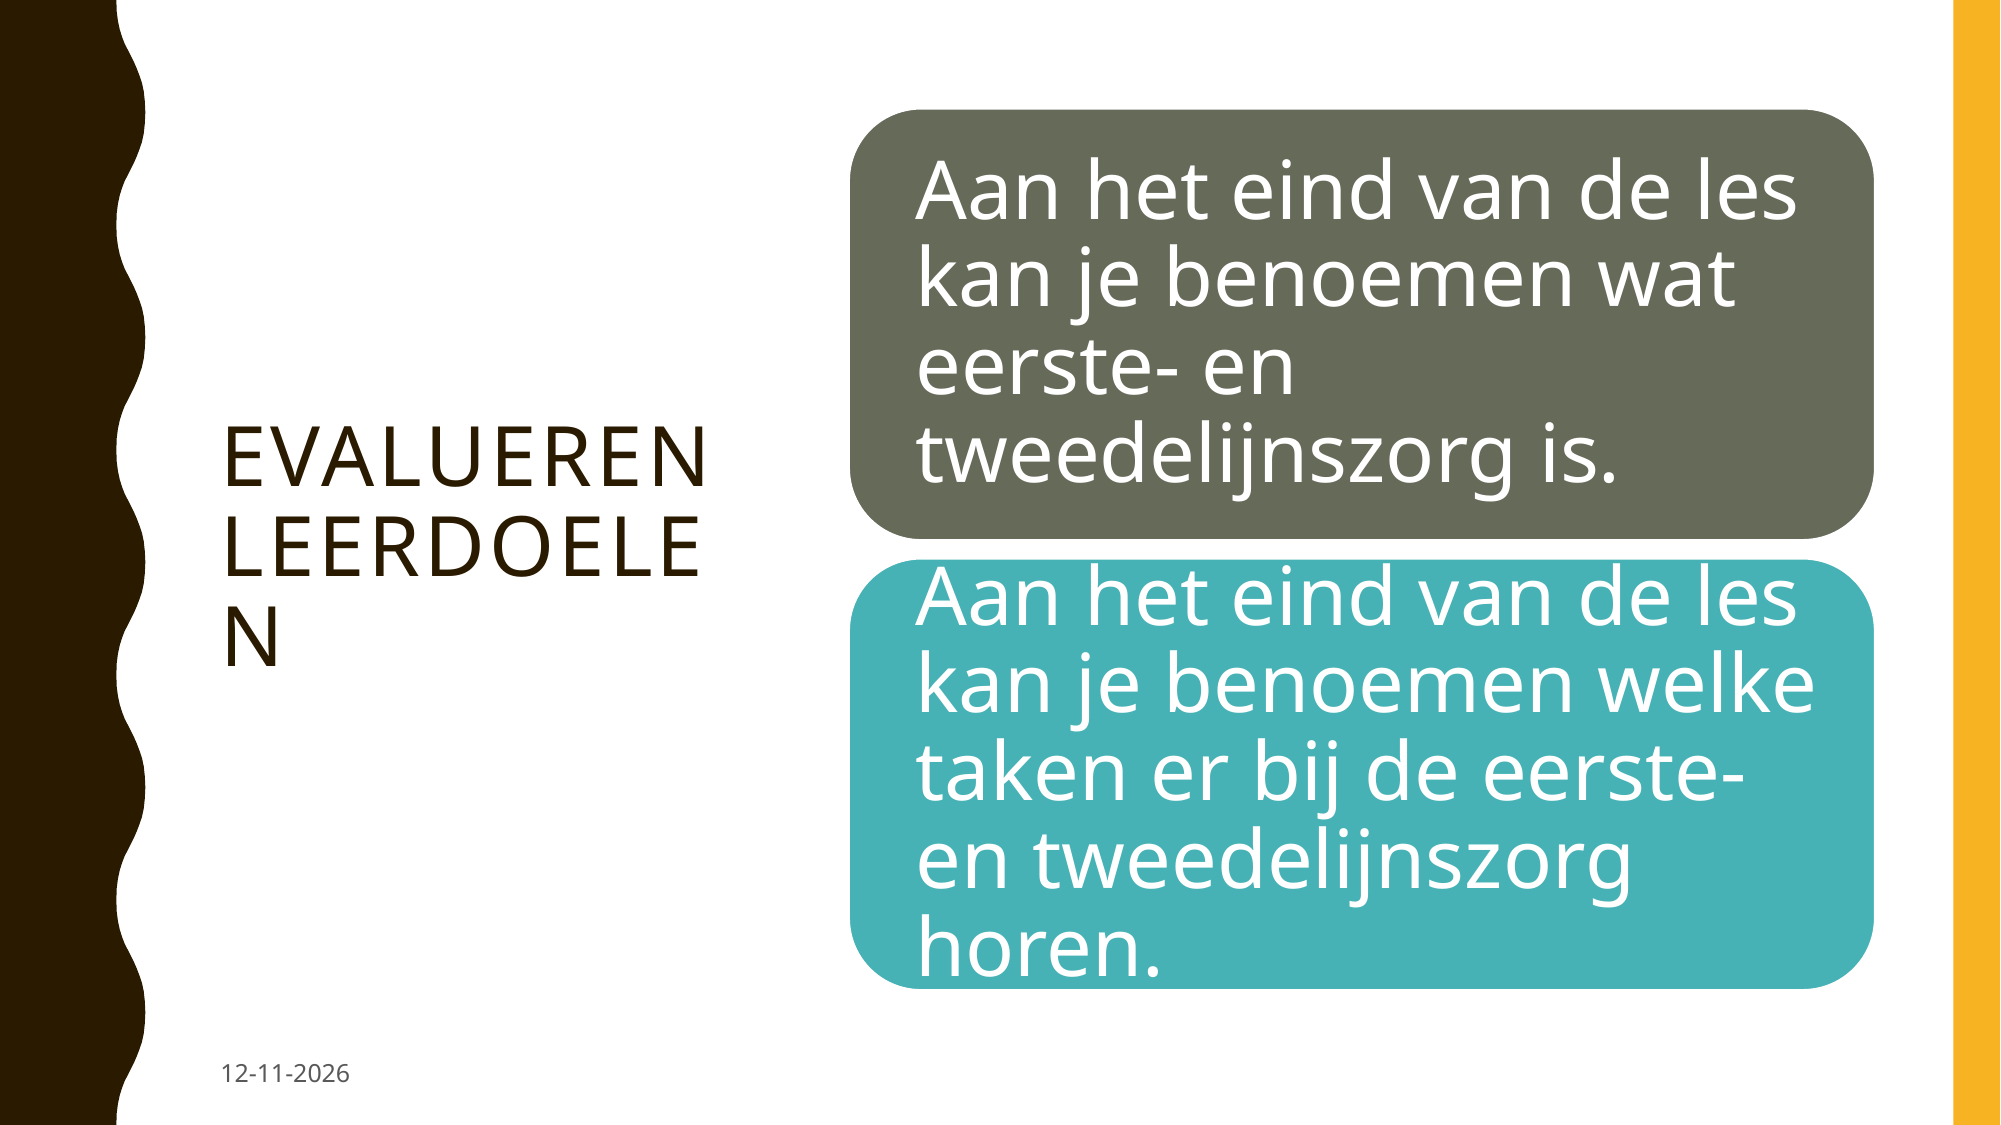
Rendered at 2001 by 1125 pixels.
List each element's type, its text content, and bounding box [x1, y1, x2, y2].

title Evalueren leerdoelen [205, 105, 761, 993]
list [848, 105, 1875, 993]
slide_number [205, 1045, 588, 1103]
